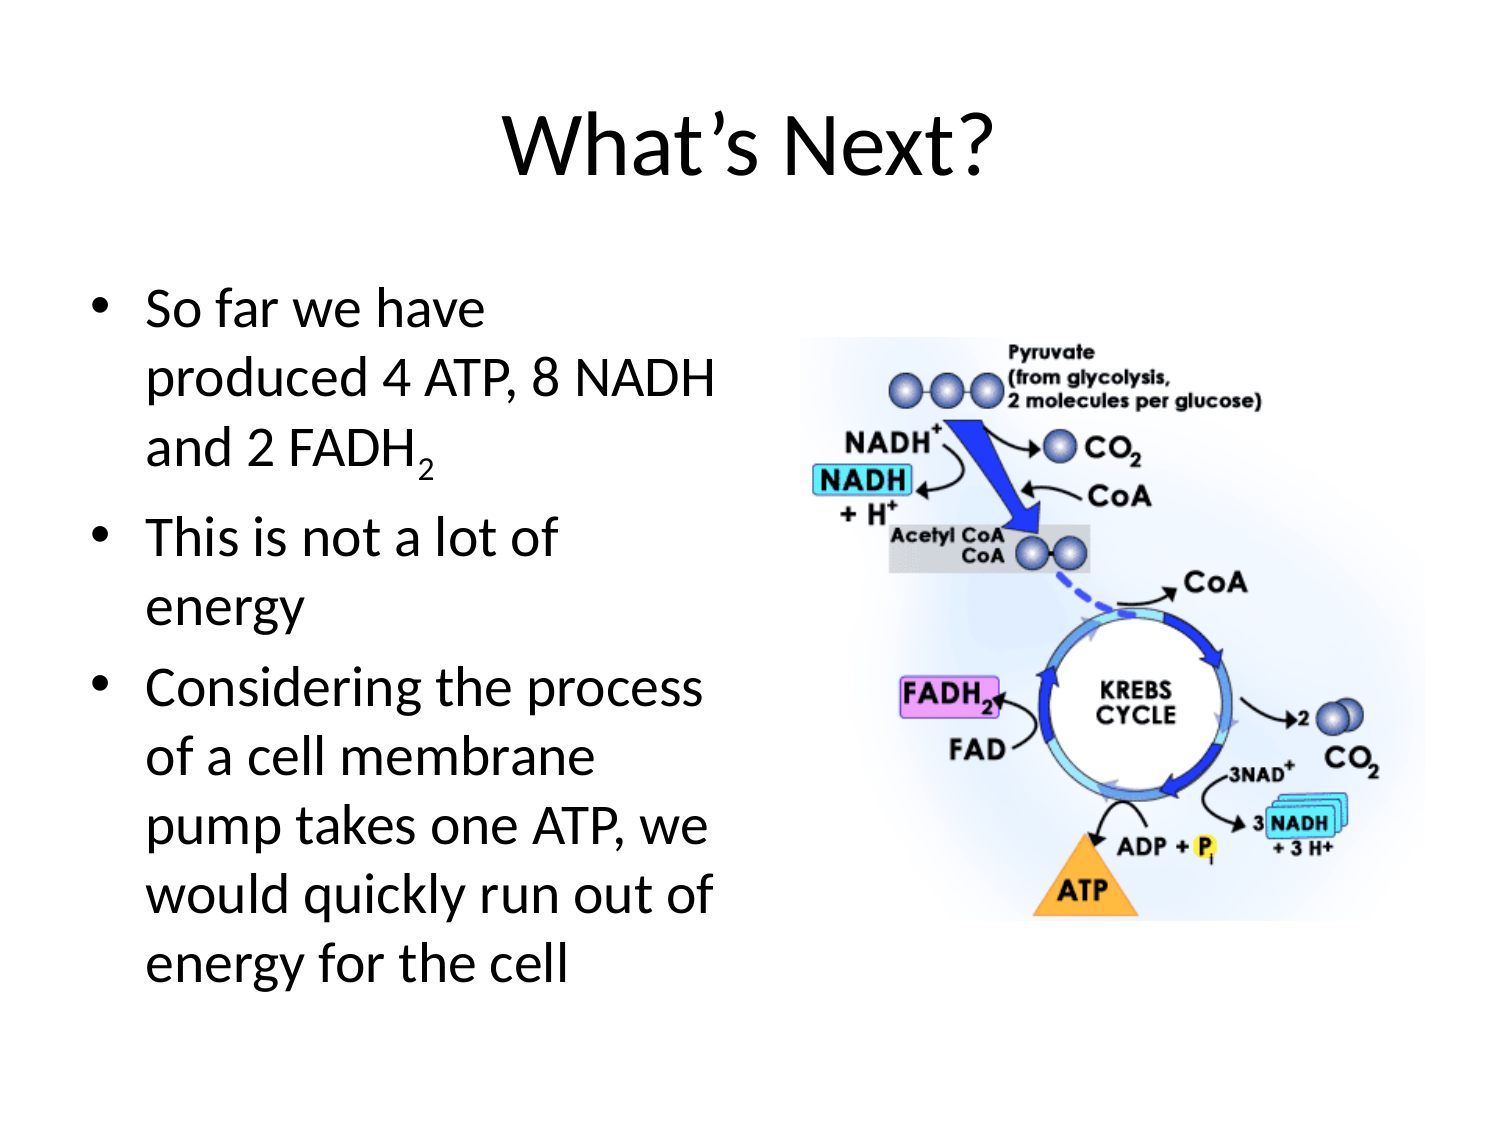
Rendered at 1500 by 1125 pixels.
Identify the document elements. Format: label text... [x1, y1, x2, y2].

picture [799, 337, 1426, 921]
list So far we have produced 4 ATP, 8 NADH and 2 FADH2 This is not a lot of energy Considering the process of a cell membrane pump takes one ATP, we would quickly run out of energy for the cell [75, 262, 738, 1005]
title What’s Next? [75, 45, 1425, 233]
